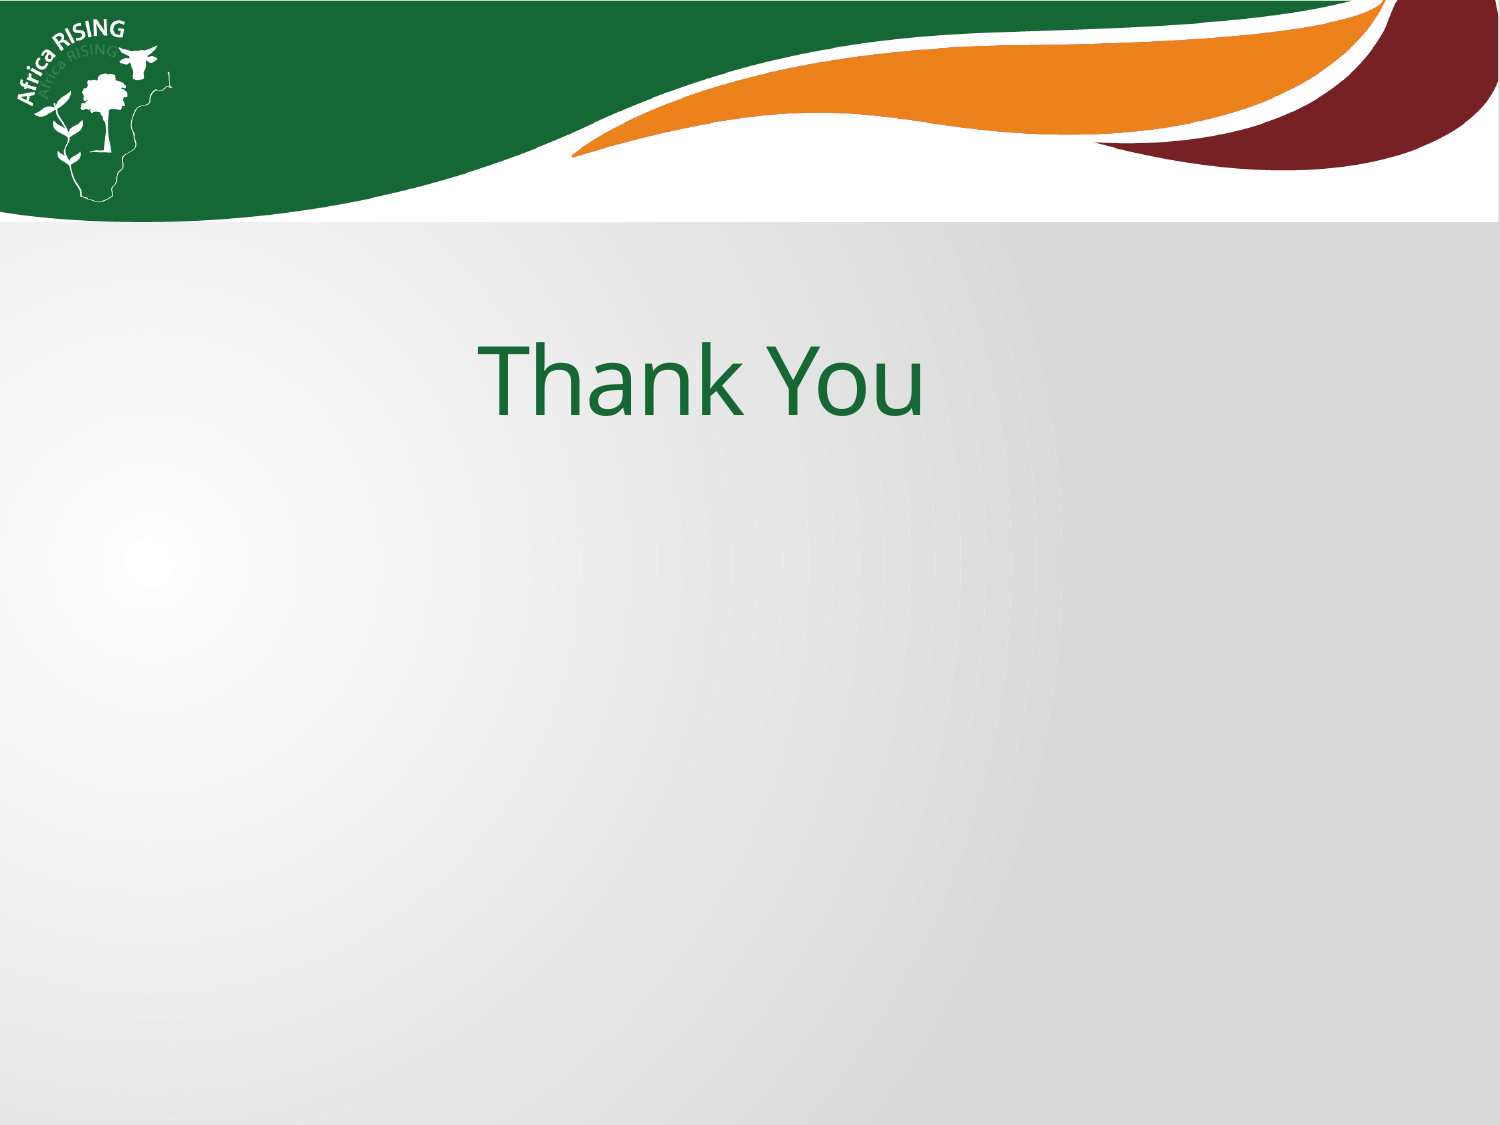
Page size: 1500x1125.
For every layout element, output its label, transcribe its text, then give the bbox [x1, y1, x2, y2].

picture [0, 0, 1499, 222]
text_box Thank You [78, 312, 1329, 500]
